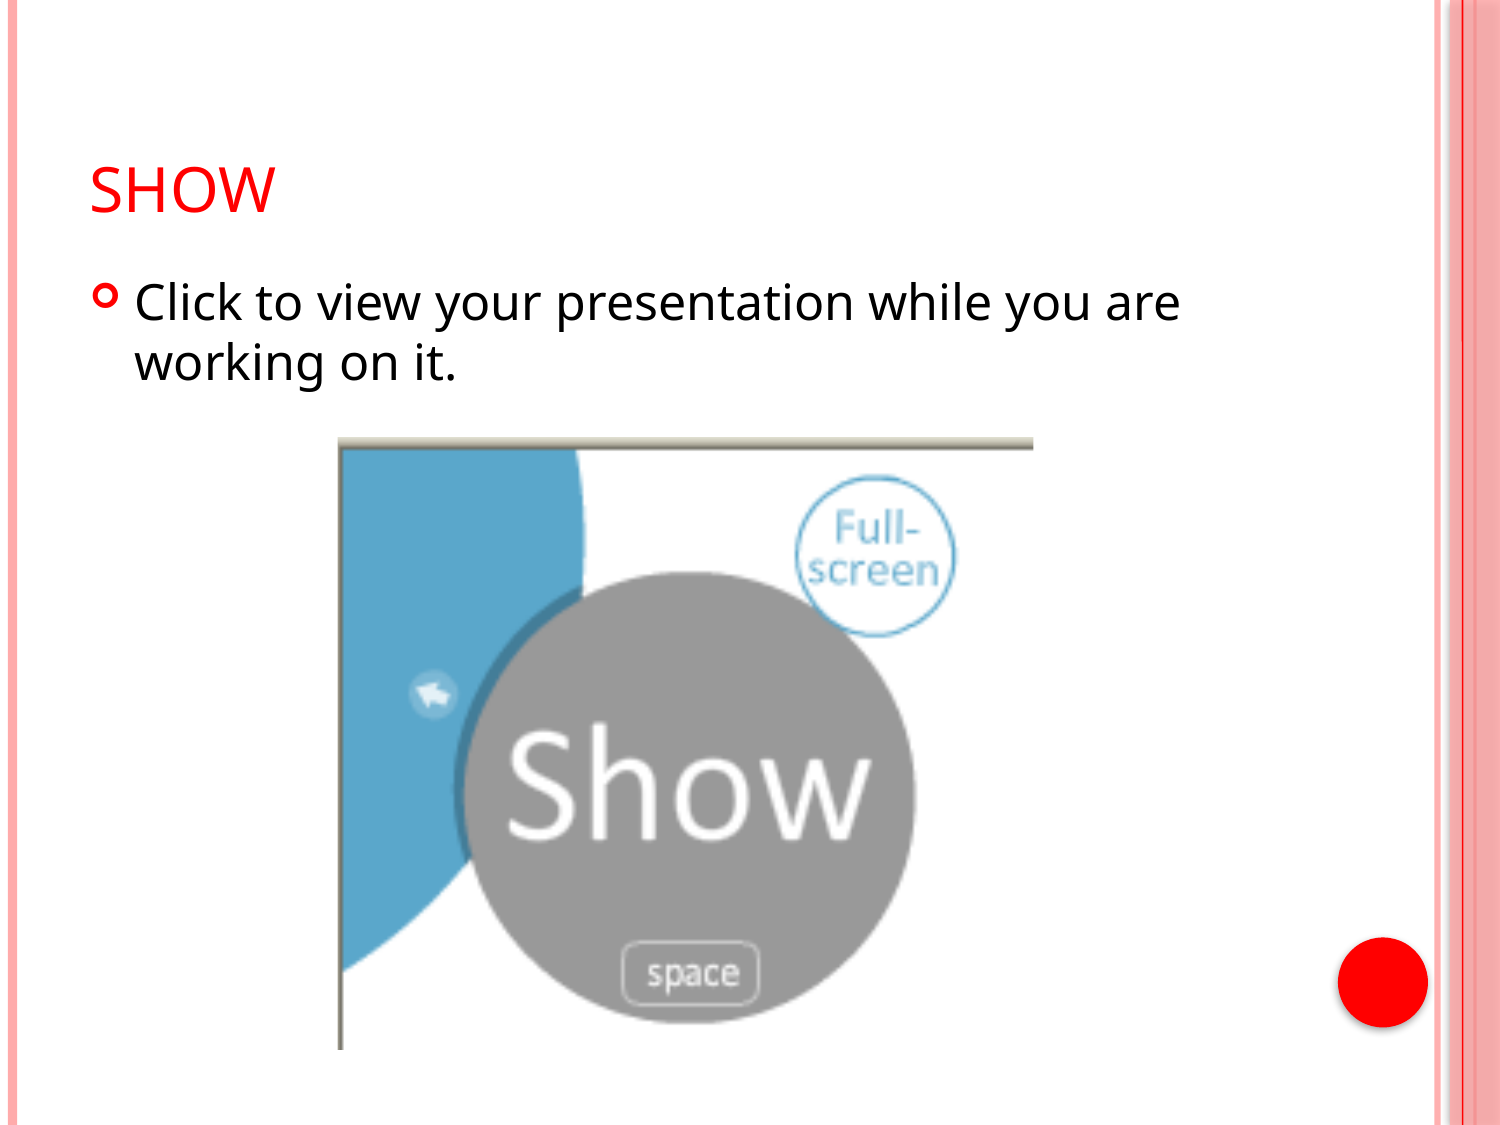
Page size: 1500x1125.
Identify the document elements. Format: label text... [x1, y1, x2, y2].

title Show [75, 45, 1300, 233]
picture [336, 436, 1034, 1051]
list Click to view your presentation while you are working on it. [75, 262, 1300, 1062]
